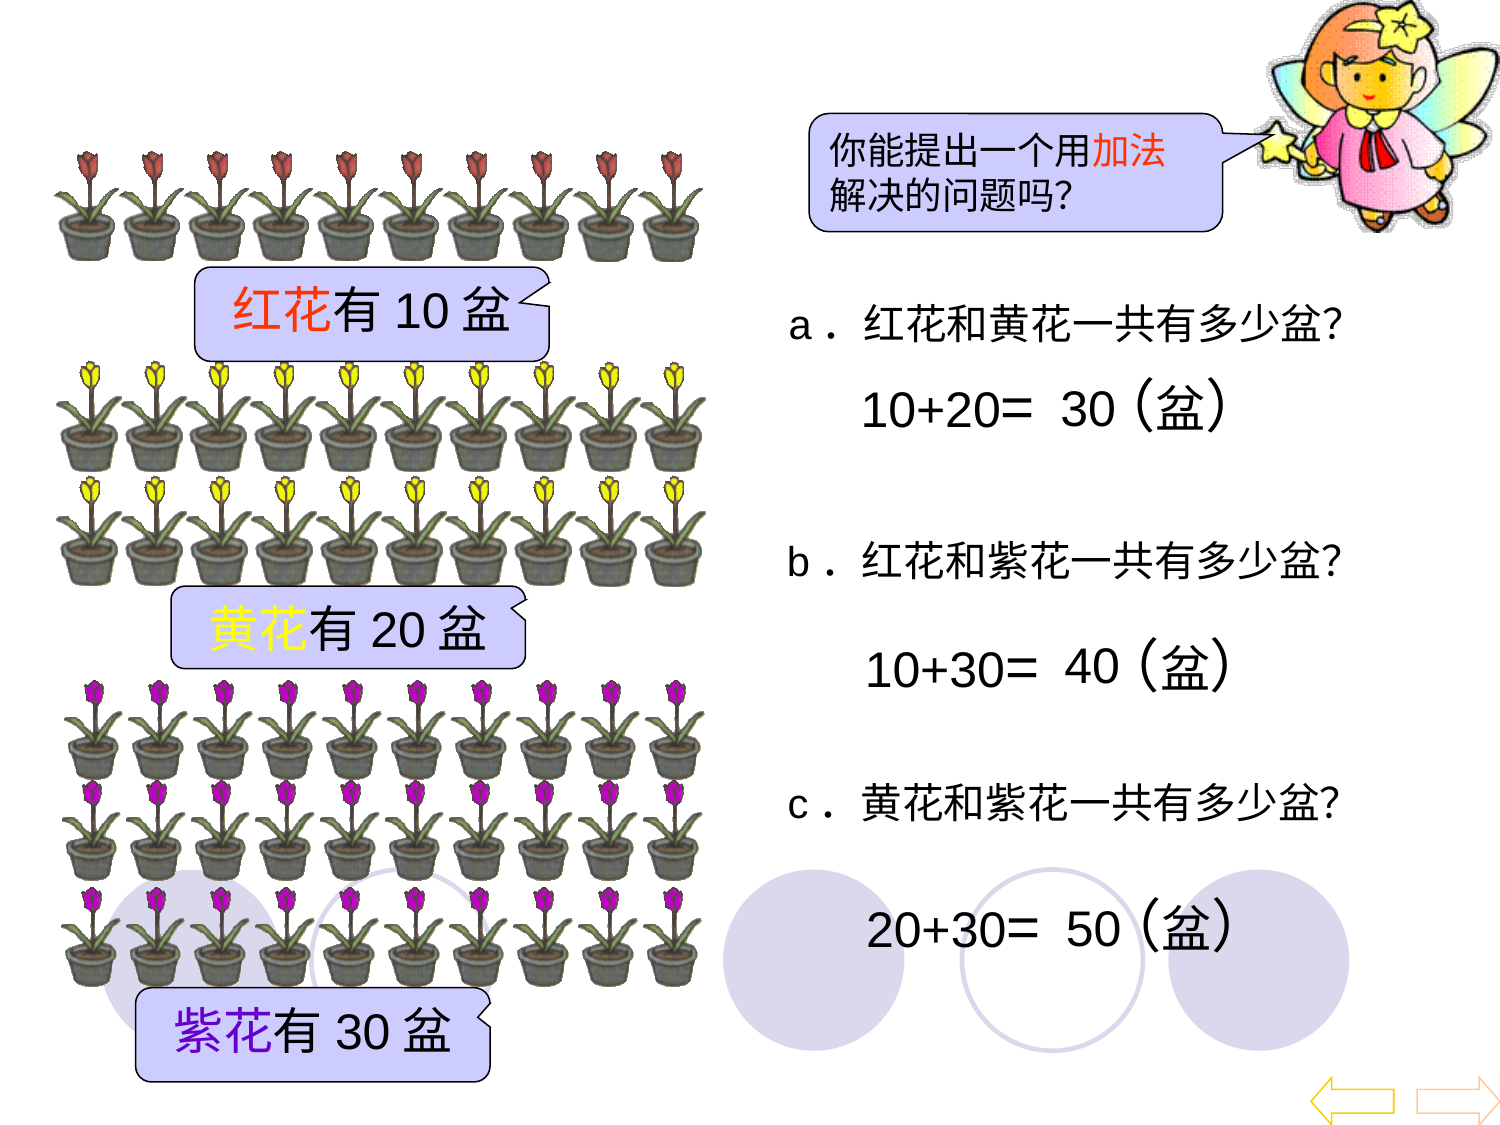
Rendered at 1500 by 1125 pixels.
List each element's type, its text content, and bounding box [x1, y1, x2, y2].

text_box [58, 679, 706, 990]
text_box 红花有10盆 [194, 270, 550, 359]
text_box b．红花和紫花一共有多少盆？ [711, 527, 1447, 592]
text_box 20+30= （盆） [851, 881, 1285, 967]
text_box 50 [1051, 889, 1137, 964]
text_box a．红花和黄花一共有多少盆？ [773, 290, 1412, 356]
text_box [52, 149, 706, 263]
picture [1252, 0, 1500, 233]
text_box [52, 360, 709, 587]
text_box 你能提出一个用加法解决的问题吗？ [809, 113, 1247, 232]
text_box c．黄花和紫花一共有多少盆？ [711, 769, 1447, 834]
text_box 40 [1049, 626, 1135, 702]
text_box 黄花有20盆 [171, 596, 526, 669]
text_box 10+20= （盆） [845, 361, 1279, 447]
text_box 10+30= （盆） [849, 621, 1283, 707]
text_box 紫花有30盆 [135, 999, 491, 1082]
text_box 30 [1045, 369, 1131, 444]
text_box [1310, 1077, 1500, 1125]
